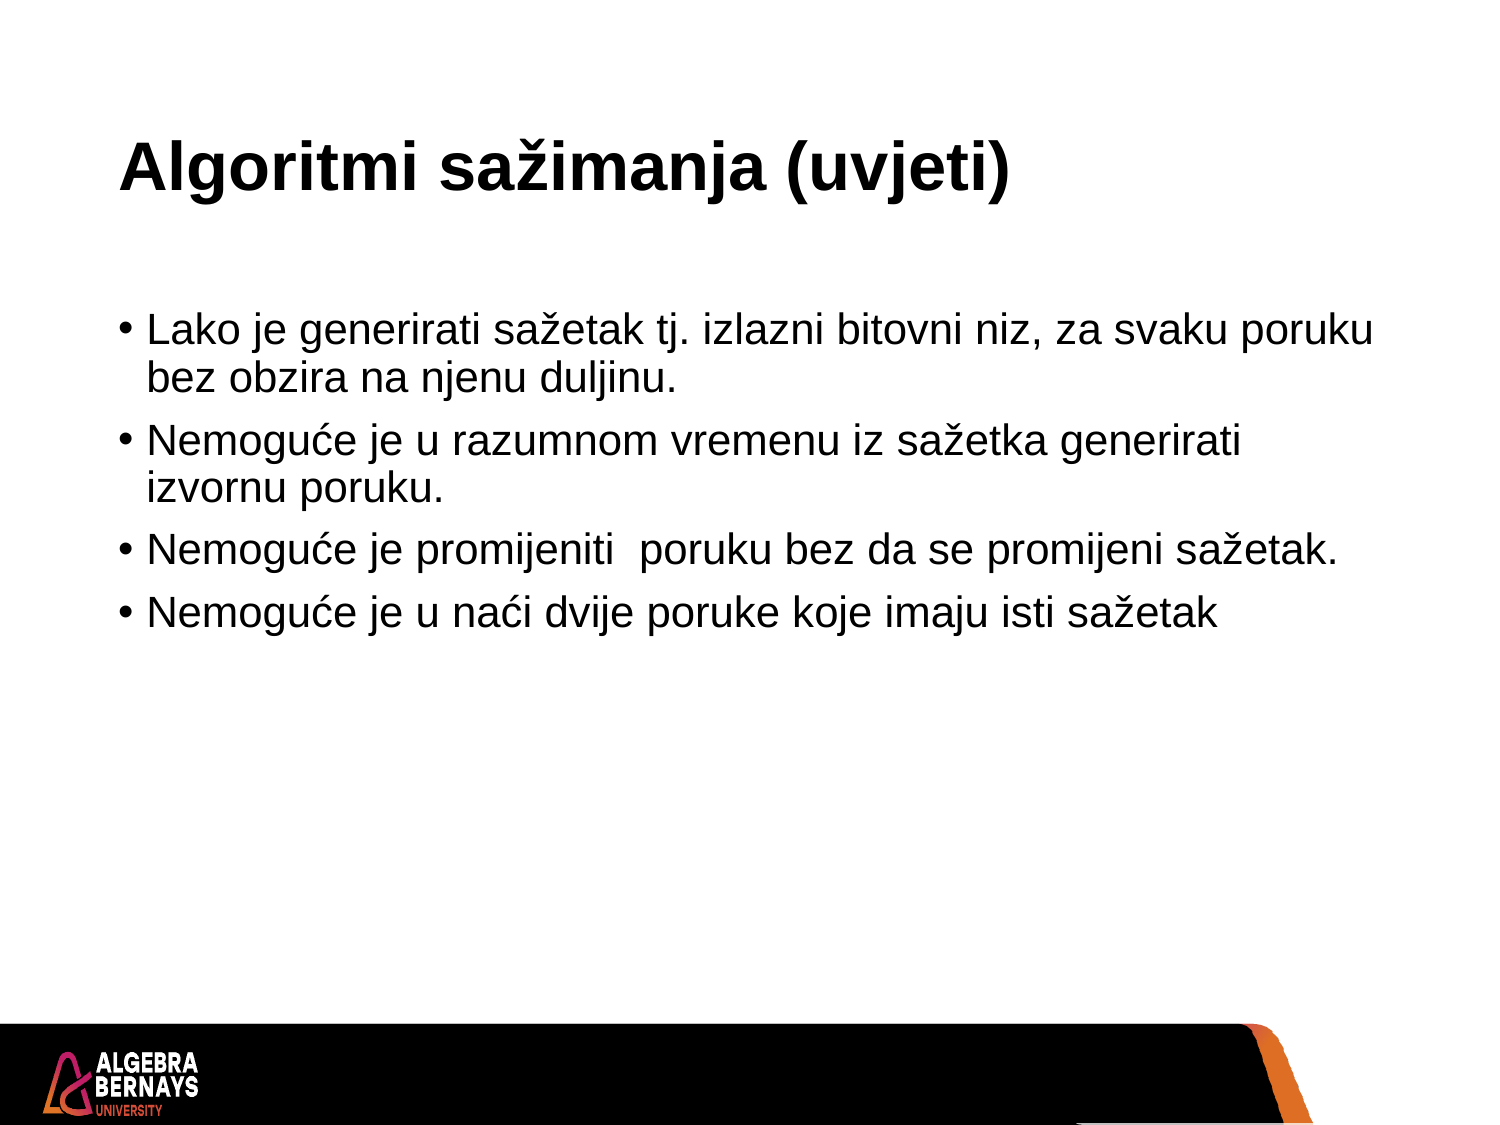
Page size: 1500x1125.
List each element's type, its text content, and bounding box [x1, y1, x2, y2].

list Lako je generirati sažetak tj. izlazni bitovni niz, za svaku poruku bez obzira na njenu duljinu. Nemoguće je u razumnom vremenu iz sažetka generirati izvornu poruku. Nemoguće je promijeniti poruku bez da se promijeni sažetak. Nemoguće je u naći dvije poruke koje imaju isti sažetak [103, 299, 1397, 1014]
title Algoritmi sažimanja (uvjeti) [103, 59, 1397, 278]
picture [0, 1023, 1468, 1125]
